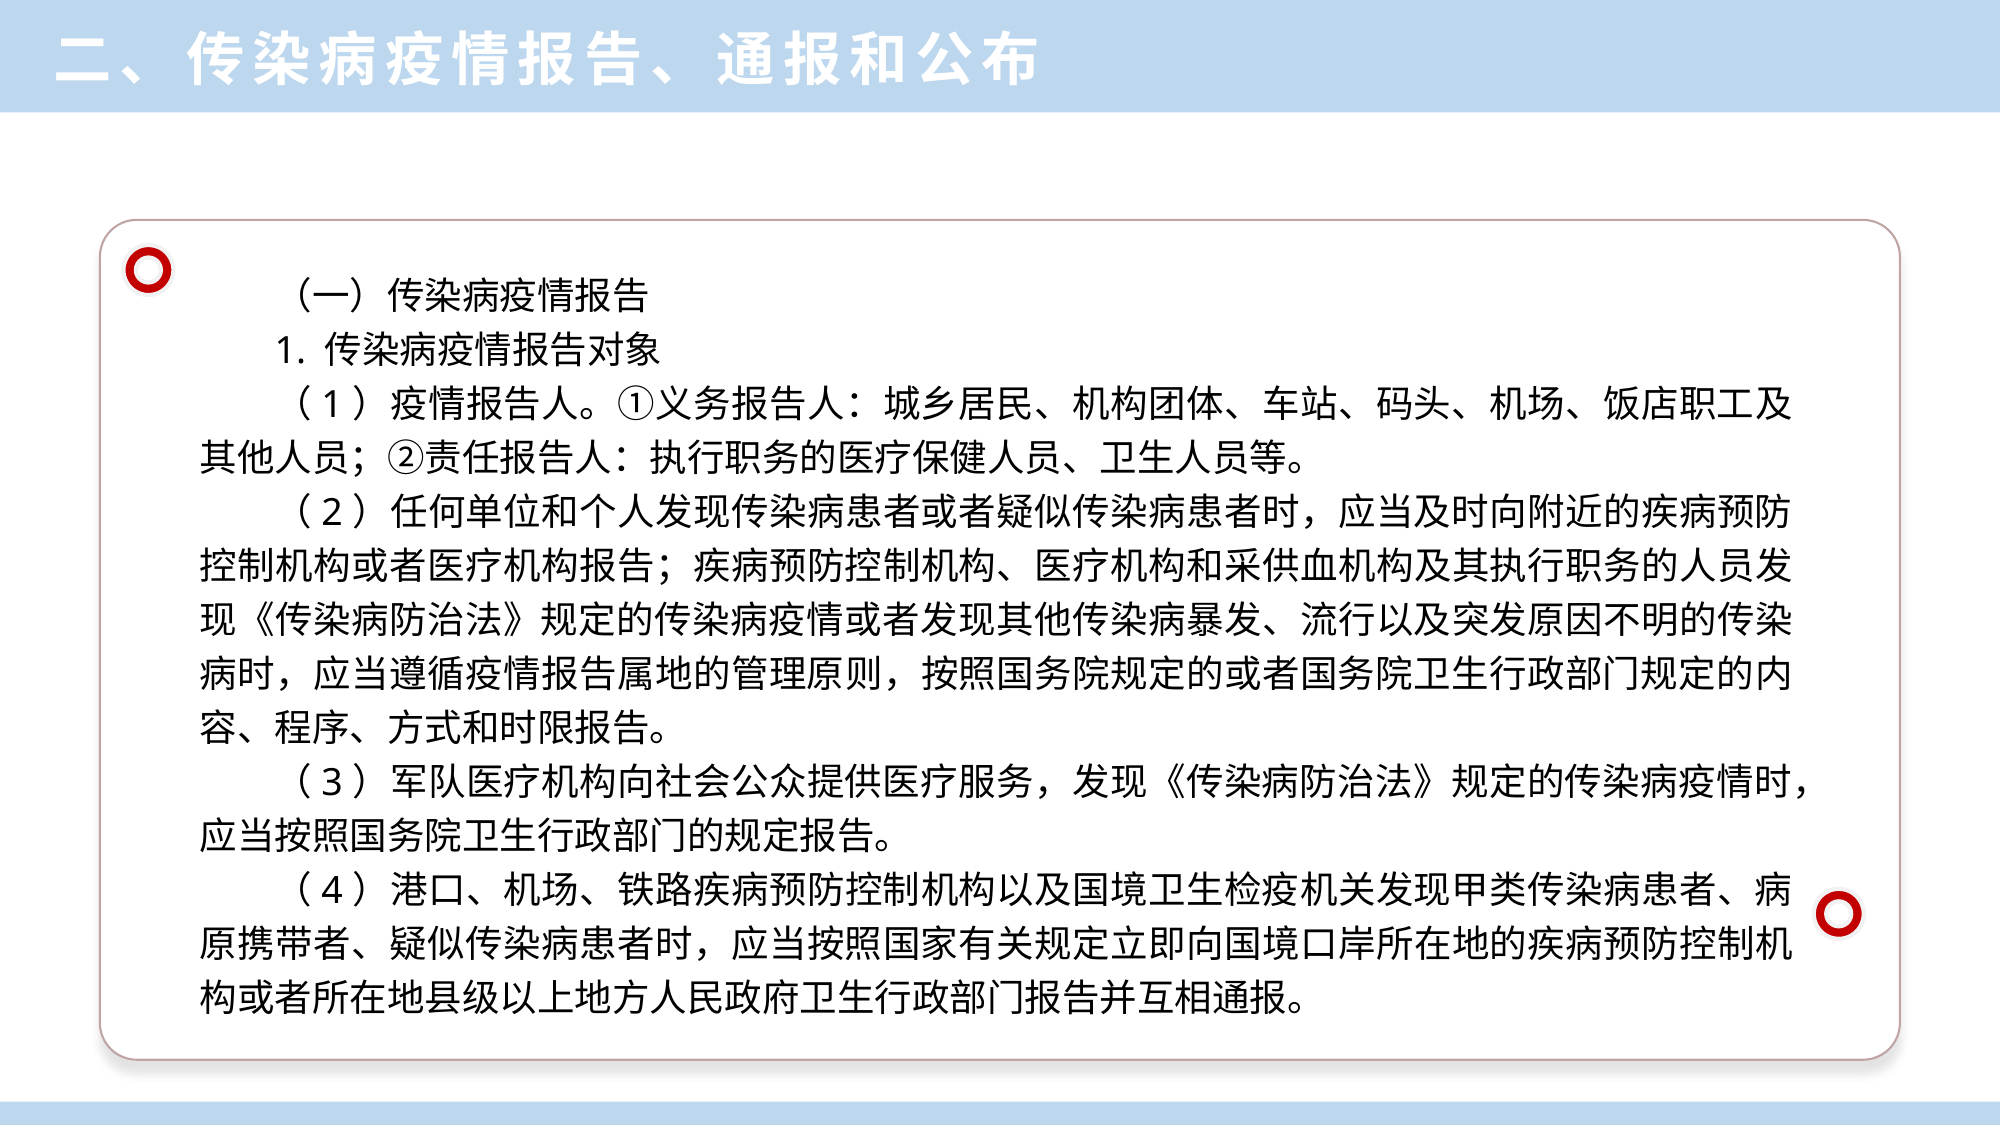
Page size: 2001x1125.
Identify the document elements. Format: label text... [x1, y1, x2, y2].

text_box 二、传染病疫情报告、通报和公布 [41, 16, 1053, 98]
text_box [99, 219, 1900, 1060]
